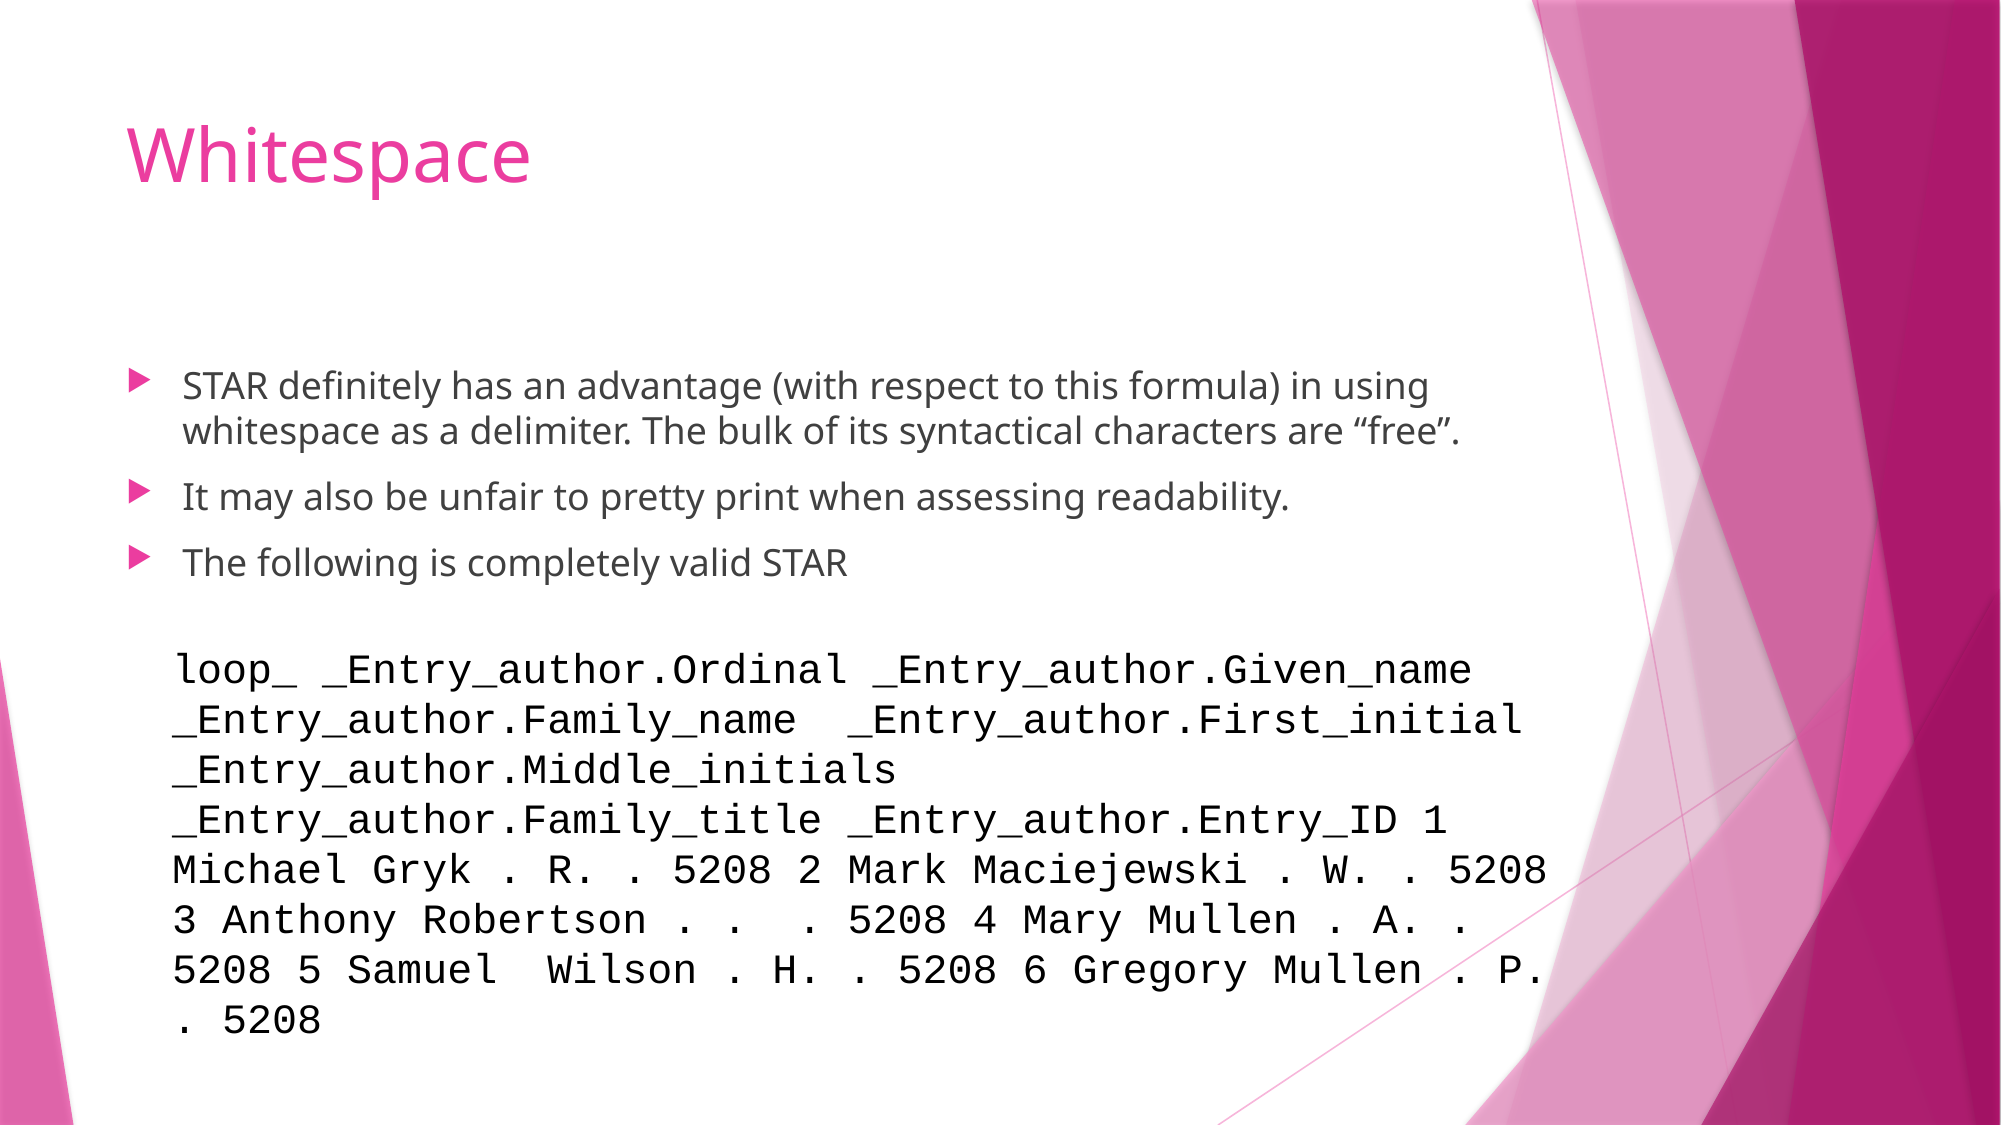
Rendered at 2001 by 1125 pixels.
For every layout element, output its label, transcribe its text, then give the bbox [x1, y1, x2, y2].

text_box loop_ _Entry_author.Ordinal _Entry_author.Given_name _Entry_author.Family_name _Entry_author.First_initial _Entry_author.Middle_initials _Entry_author.Family_title _Entry_author.Entry_ID 1 Michael Gryk . R. . 5208 2 Mark Maciejewski . W. . 5208 3 Anthony Robertson . . . 5208 4 Mary Mullen . A. . 5208 5 Samuel Wilson . H. . 5208 6 Gregory Mullen . P. . 5208 [157, 634, 1564, 1075]
title Whitespace [111, 99, 1522, 317]
list STAR definitely has an advantage (with respect to this formula) in using whitespace as a delimiter. The bulk of its syntactical characters are “free”. It may also be unfair to pretty print when assessing readability. The following is completely valid STAR [111, 354, 1522, 1034]
